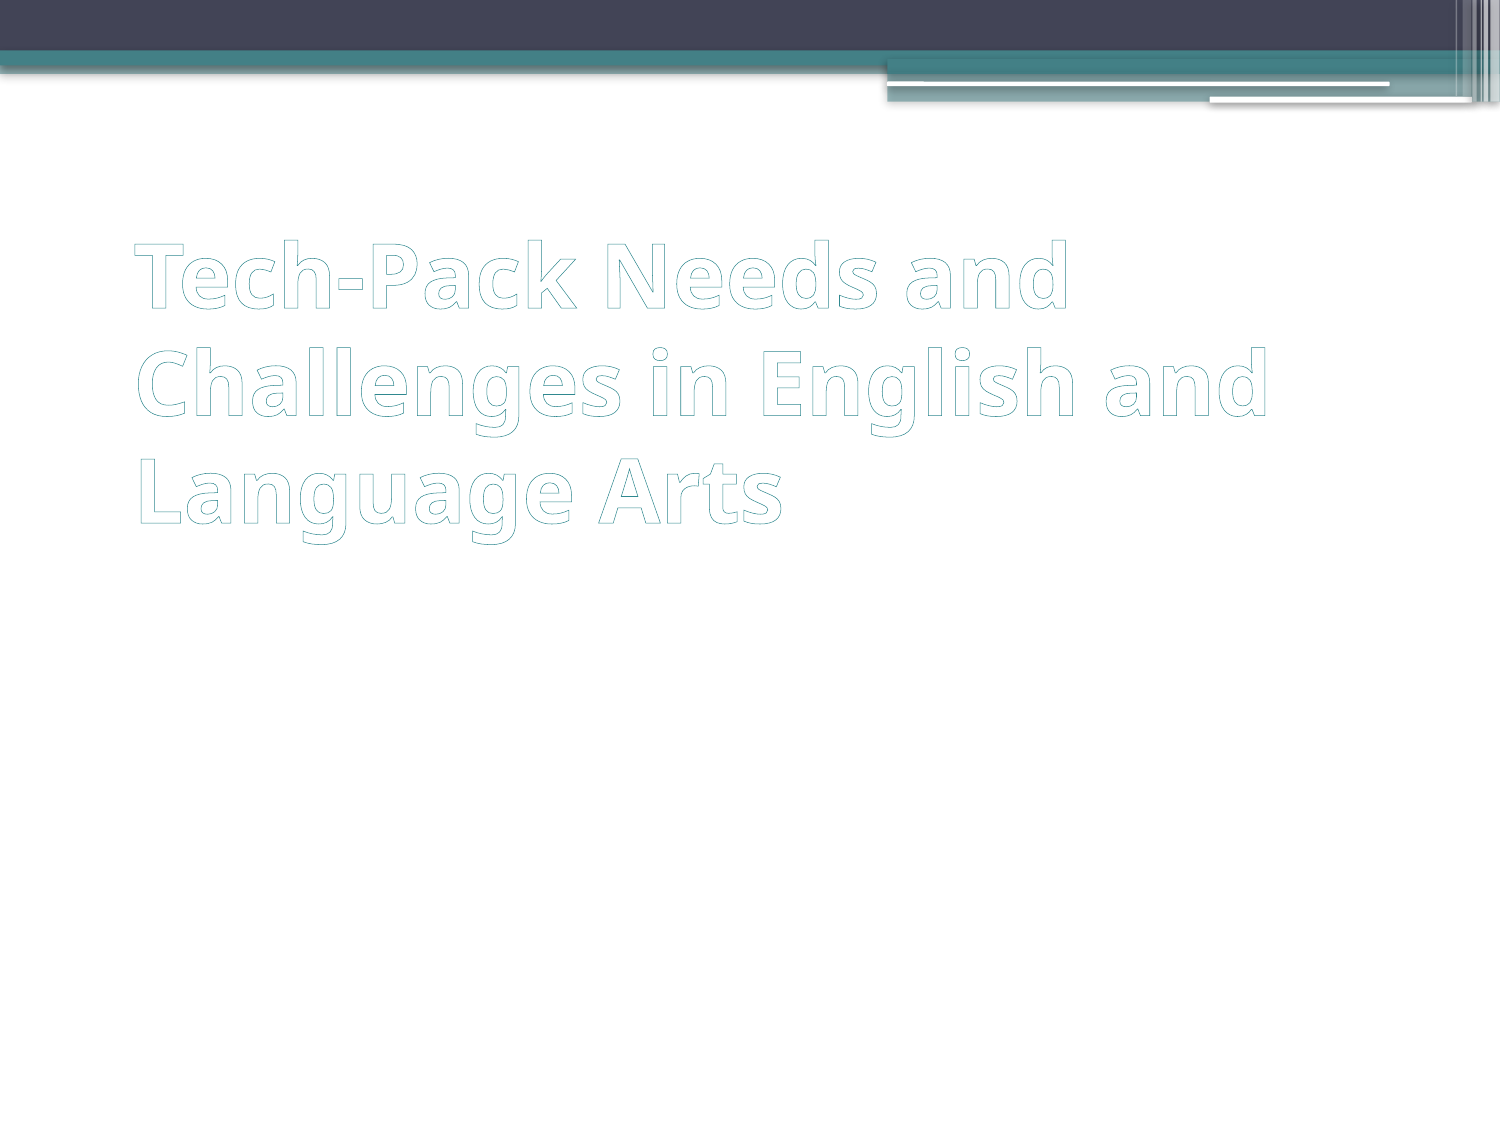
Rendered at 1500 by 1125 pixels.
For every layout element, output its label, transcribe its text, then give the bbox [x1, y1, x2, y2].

title Tech-Pack Needs and Challenges in English and Language Arts [118, 324, 1394, 549]
